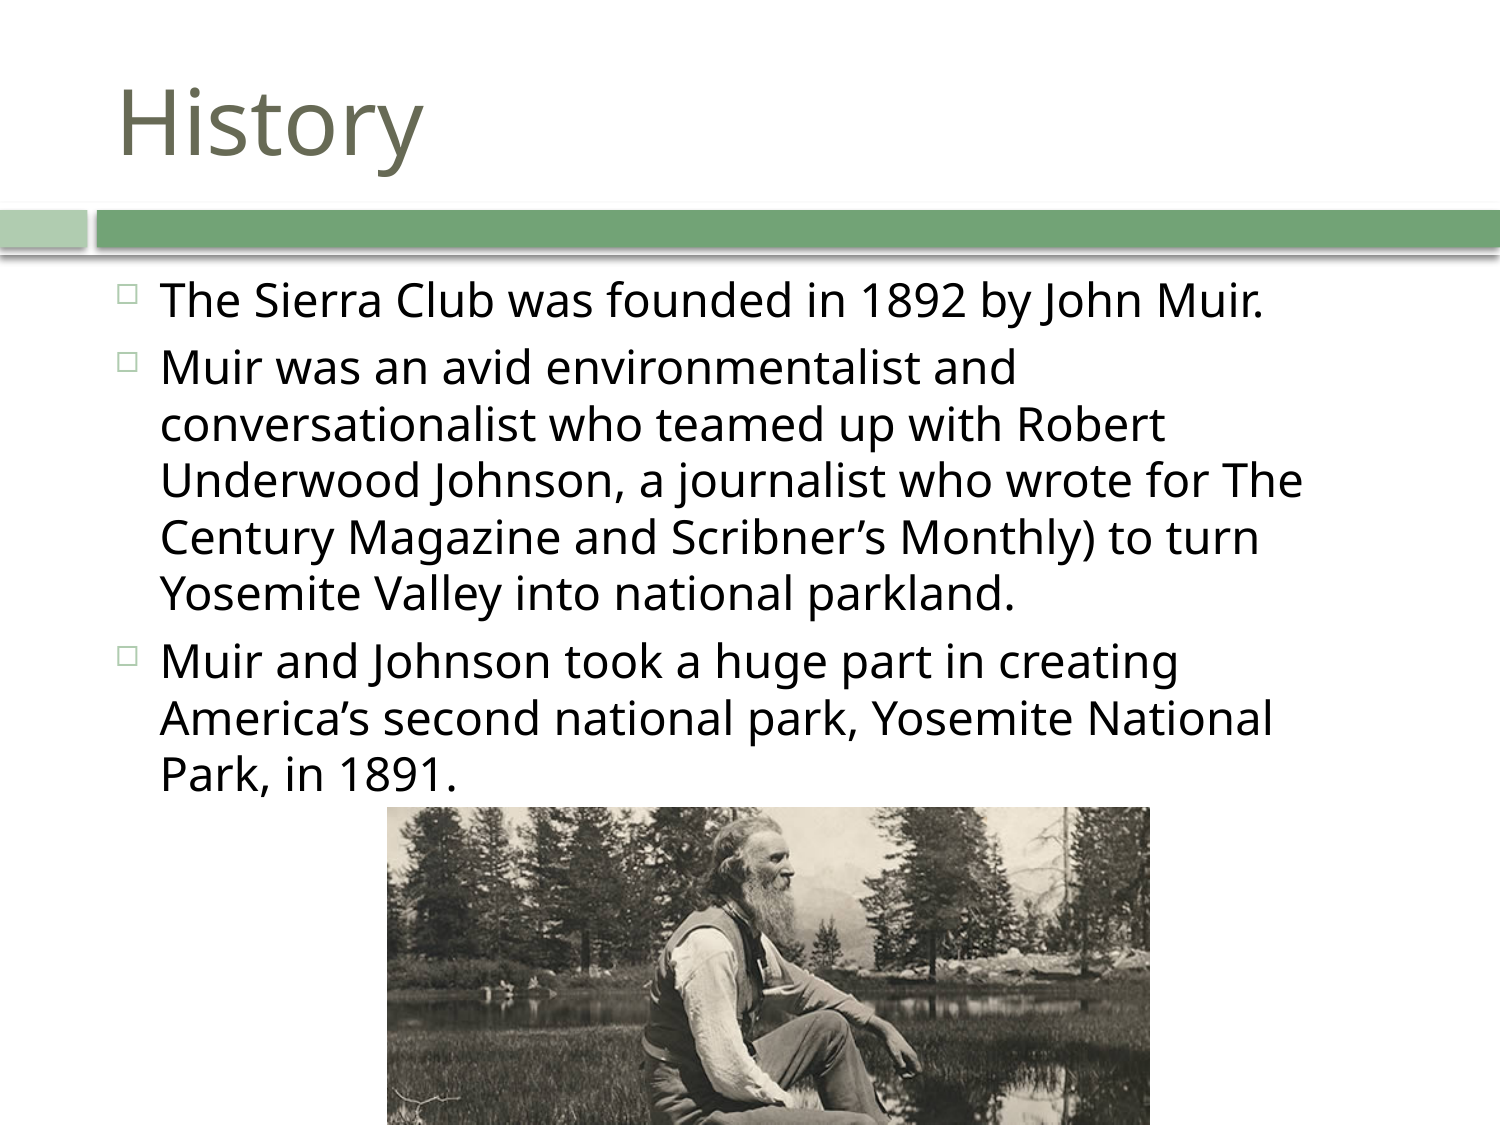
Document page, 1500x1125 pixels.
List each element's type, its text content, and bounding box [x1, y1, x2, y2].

picture [387, 806, 1151, 1125]
list The Sierra Club was founded in 1892 by John Muir. Muir was an avid environmentalist and conversationalist who teamed up with Robert Underwood Johnson, a journalist who wrote for The Century Magazine and Scribner’s Monthly) to turn Yosemite Valley into national parkland. Muir and Johnson took a huge part in creating America’s second national park, Yosemite National Park, in 1891. [100, 262, 1413, 813]
title History [100, 37, 1438, 200]
